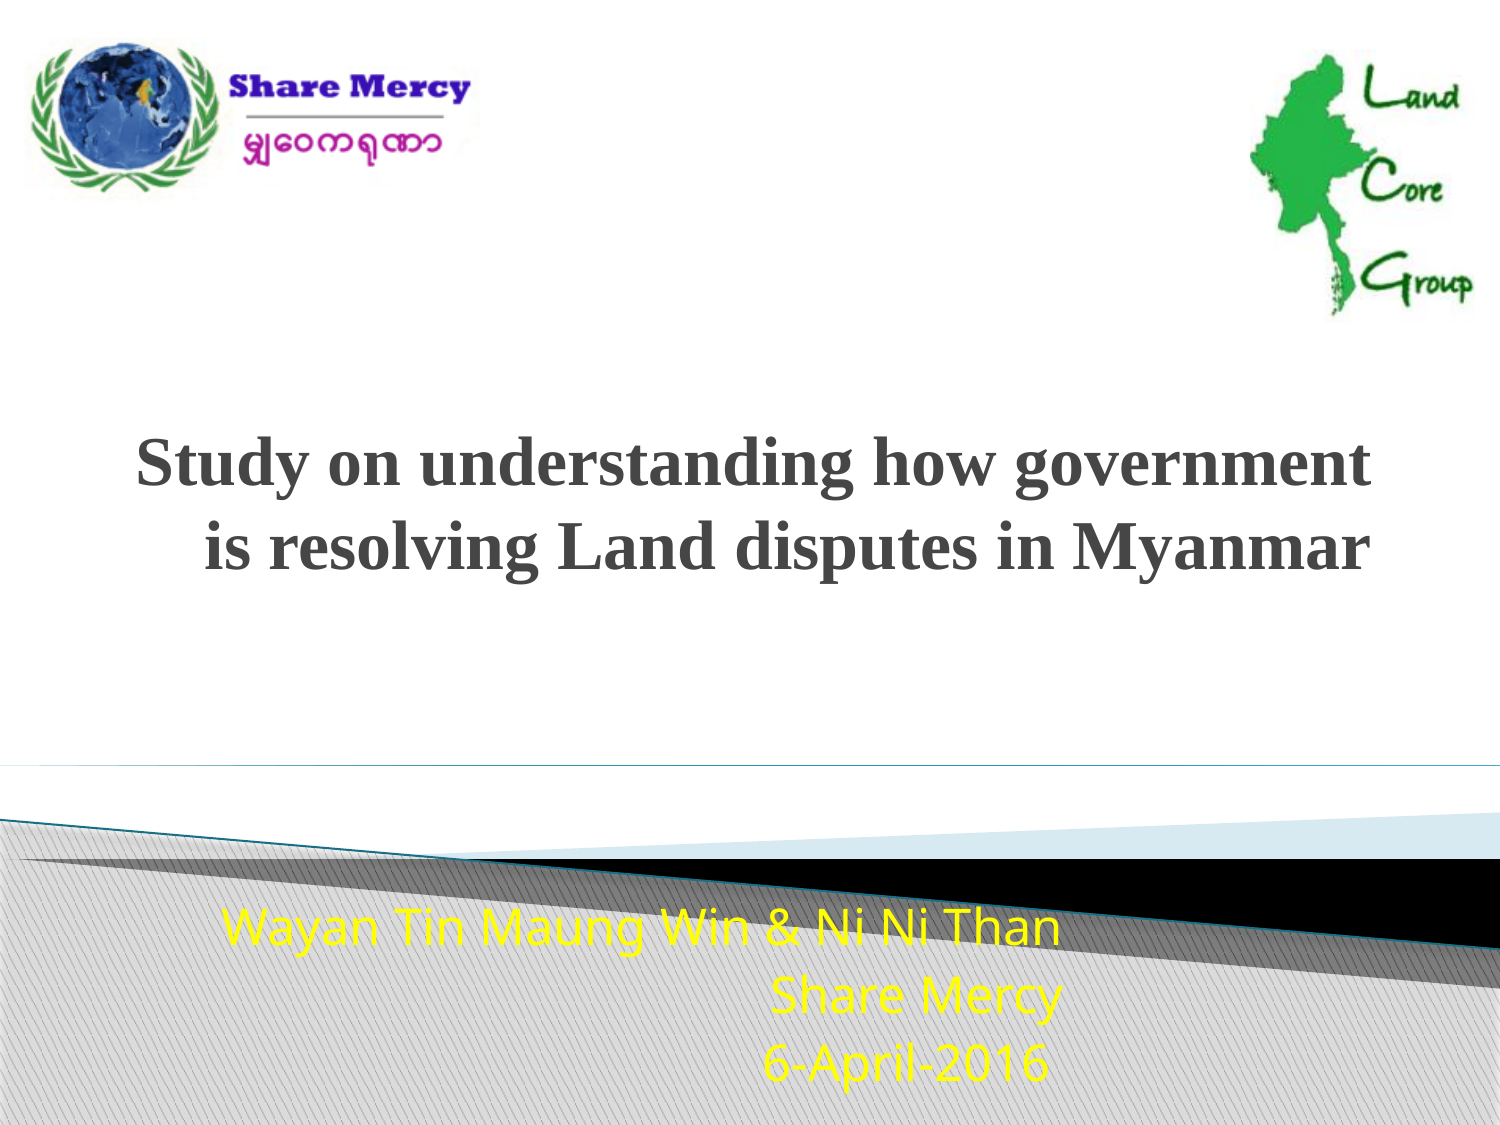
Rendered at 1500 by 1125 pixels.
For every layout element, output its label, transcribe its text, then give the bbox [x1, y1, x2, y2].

picture [24, 37, 480, 204]
picture [1249, 49, 1475, 324]
title Study on understanding how government is resolving Land disputes in Myanmar [112, 324, 1388, 591]
picture [1081, 915, 1500, 989]
subtitle Wayan Tin Maung Win & Ni Ni Than Share Mercy 6-April-2016 [30, 887, 1081, 1100]
picture [5, 859, 754, 887]
